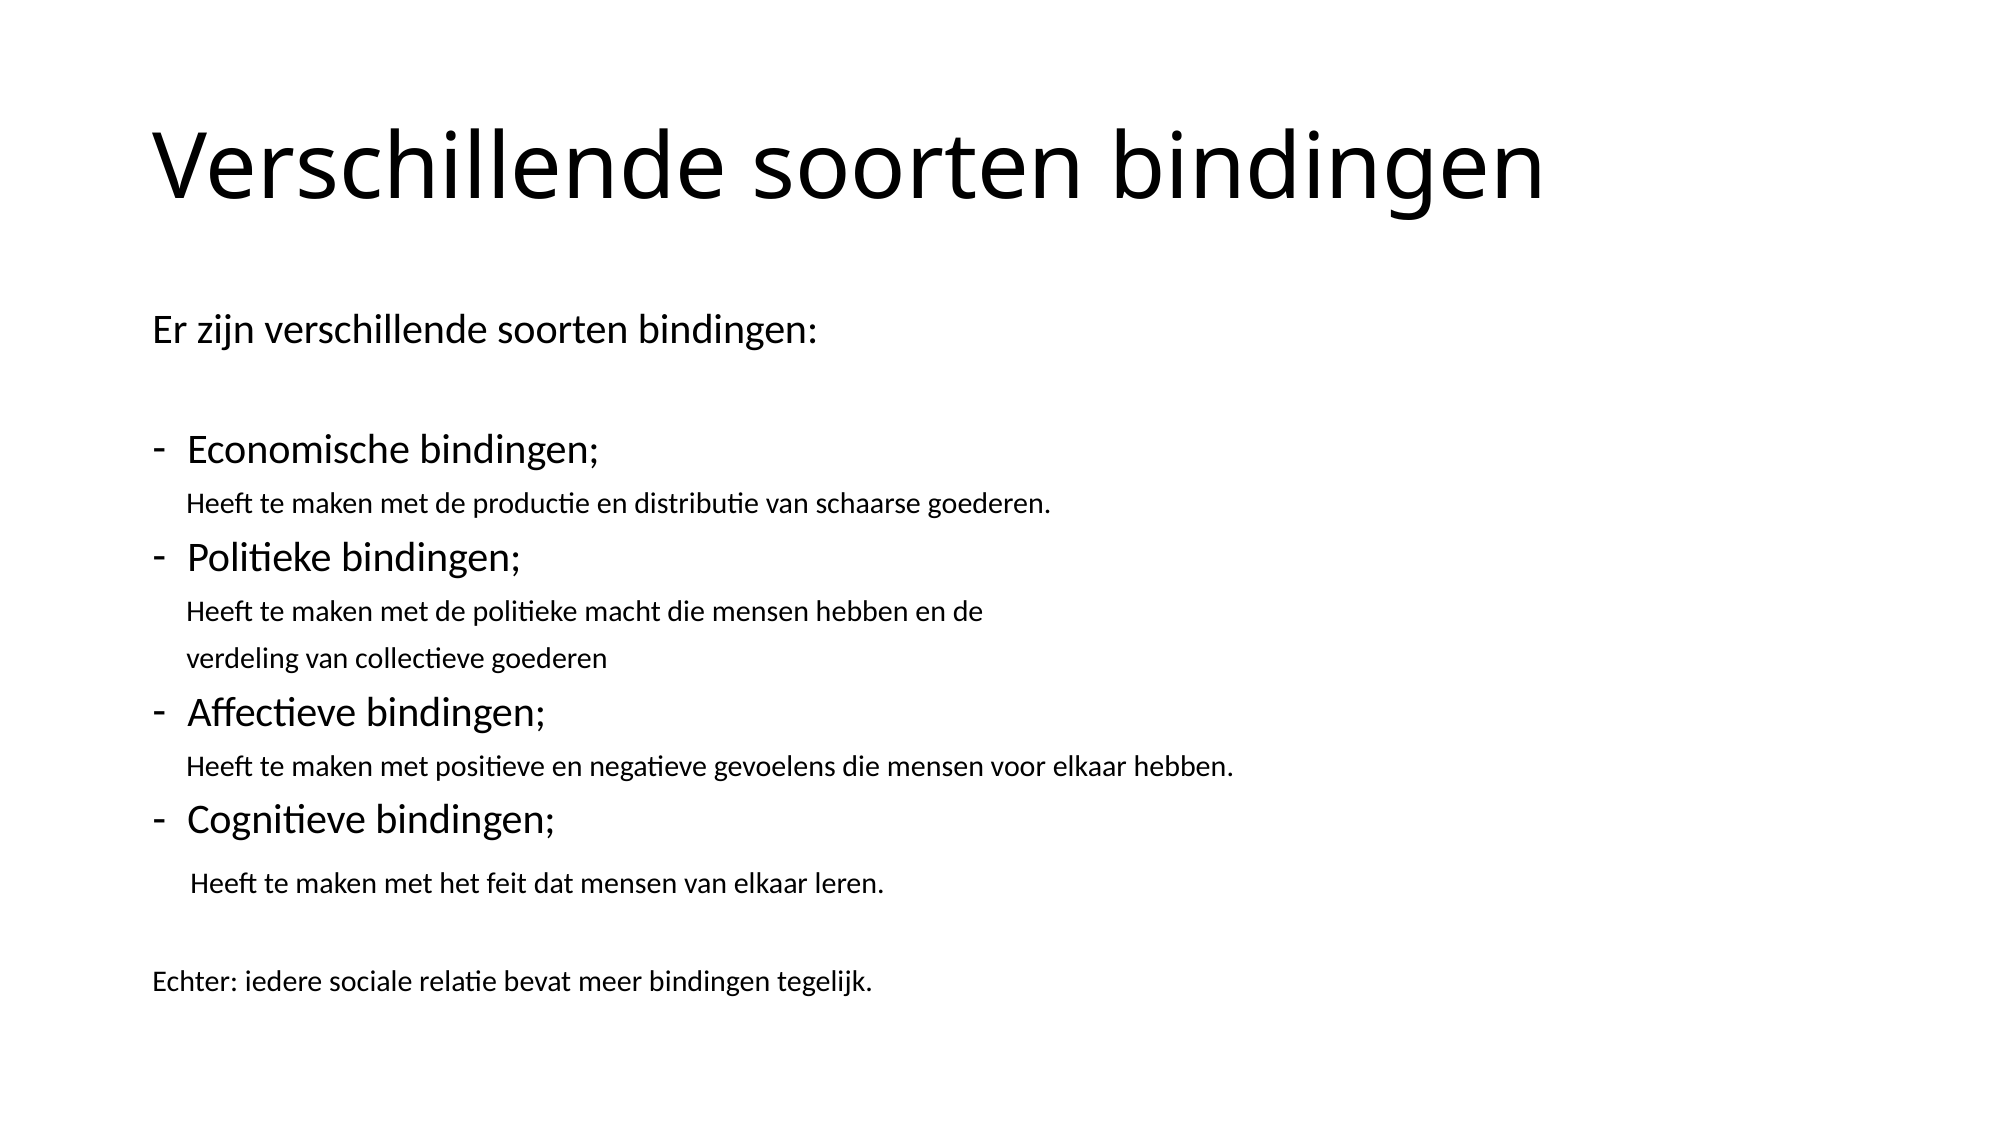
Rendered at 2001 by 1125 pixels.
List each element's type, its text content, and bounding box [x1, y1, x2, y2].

list Er zijn verschillende soorten bindingen: Economische bindingen; Heeft te maken met de productie en distributie van schaarse goederen. Politieke bindingen; Heeft te maken met de politieke macht die mensen hebben en de verdeling van collectieve goederen Affectieve bindingen; Heeft te maken met positieve en negatieve gevoelens die mensen voor elkaar hebben. Cognitieve bindingen; Heeft te maken met het feit dat mensen van elkaar leren. Echter: iedere sociale relatie bevat meer bindingen tegelijk. [137, 299, 1863, 1014]
title Verschillende soorten bindingen [137, 59, 1863, 278]
